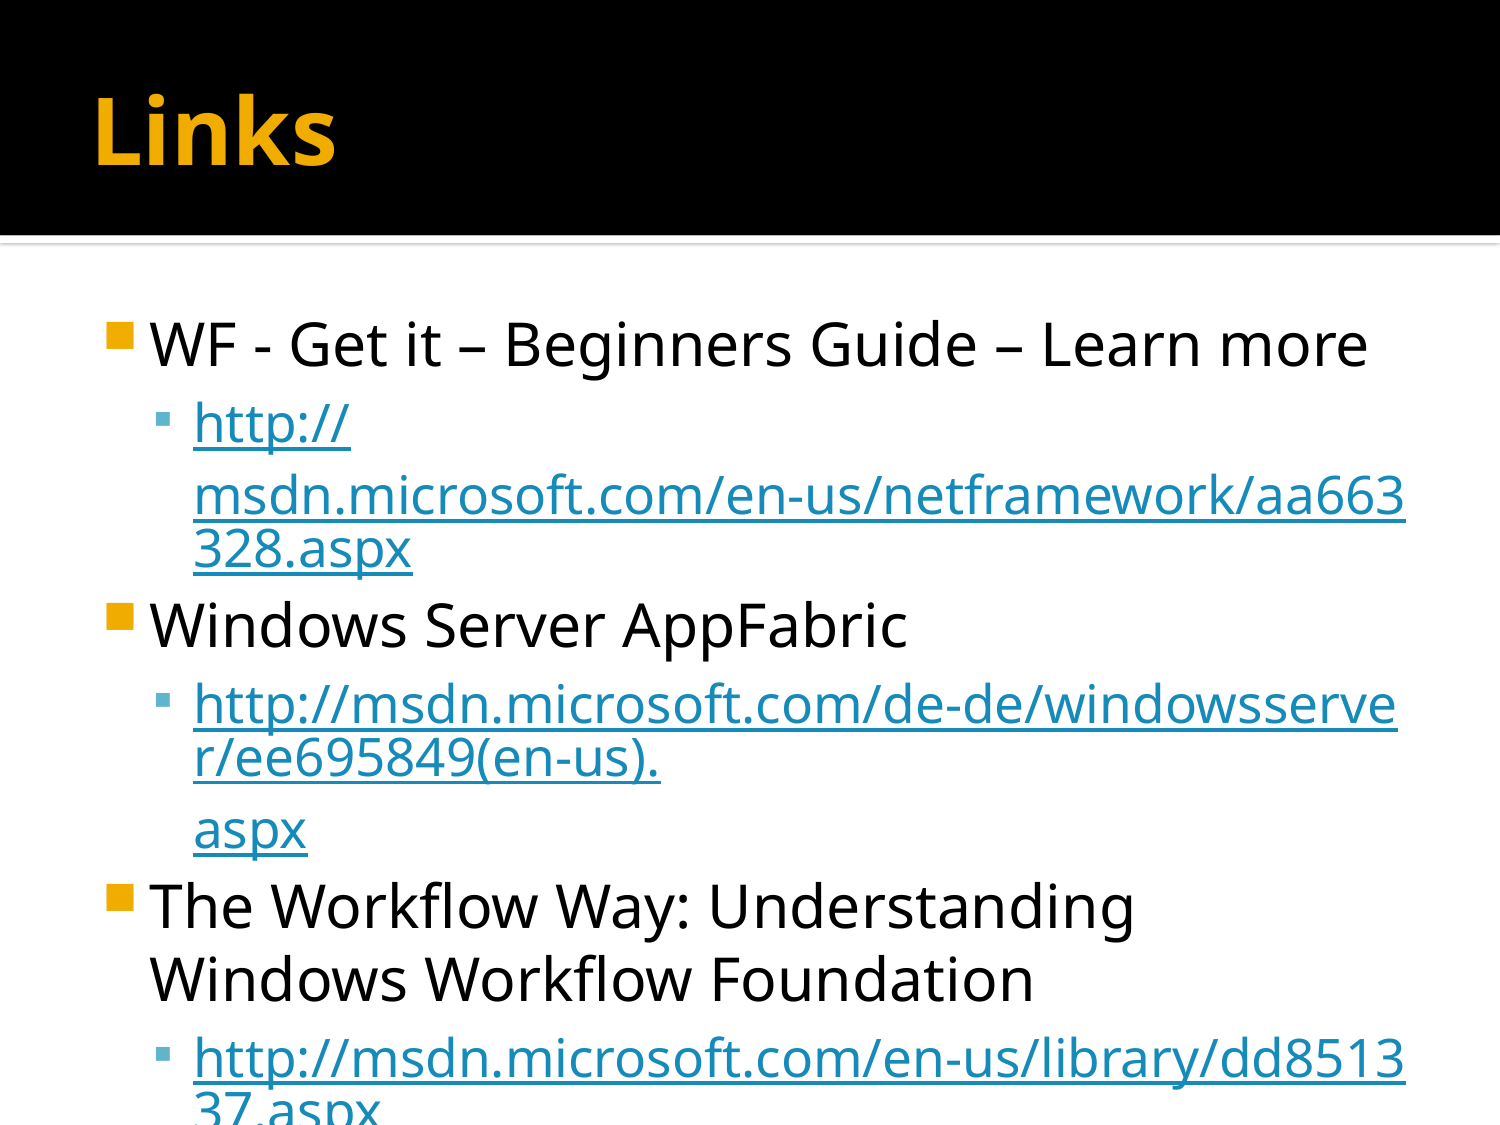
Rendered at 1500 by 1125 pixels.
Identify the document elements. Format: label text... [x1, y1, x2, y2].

title Links [75, 25, 1425, 231]
list WF - Get it – Beginners Guide – Learn more http://msdn.microsoft.com/en-us/netframework/aa663328.aspx Windows Server AppFabric http://msdn.microsoft.com/de-de/windowsserver/ee695849(en-us).aspx The Workflow Way: Understanding Windows Workflow Foundation http://msdn.microsoft.com/en-us/library/dd851337.aspx [75, 291, 1425, 1050]
